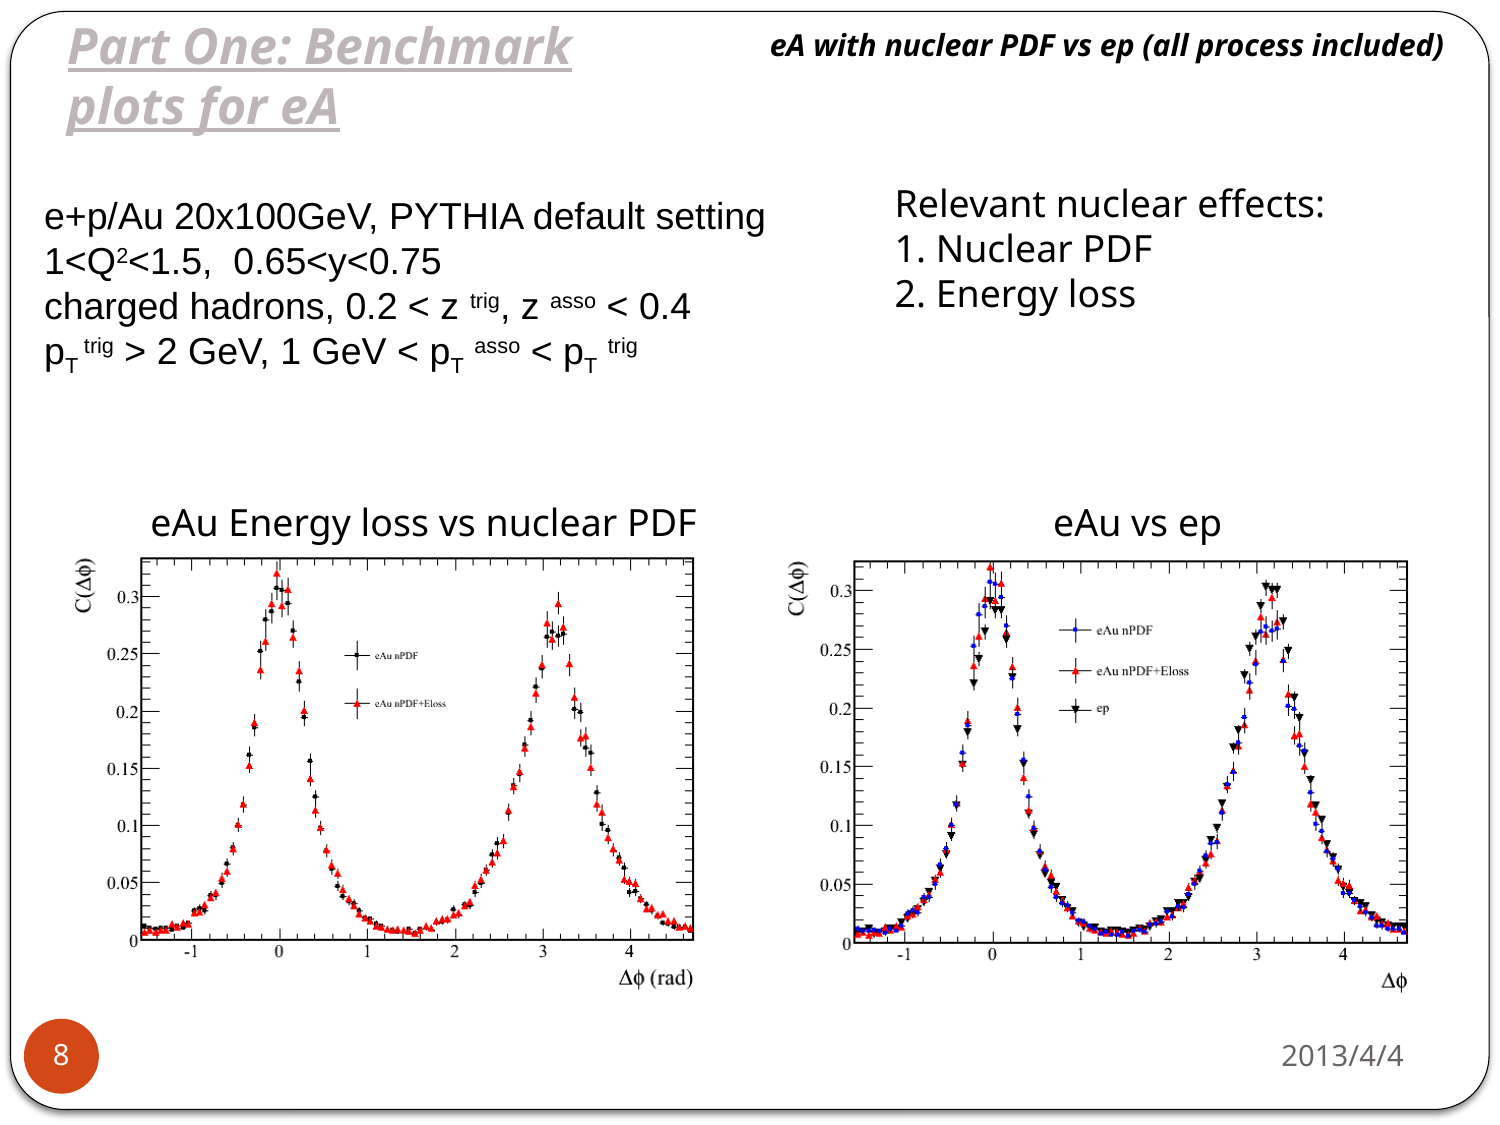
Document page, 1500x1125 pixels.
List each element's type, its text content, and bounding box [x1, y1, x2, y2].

picture [773, 538, 1463, 1012]
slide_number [1012, 1021, 1419, 1094]
picture [59, 538, 751, 1007]
text_box eAu vs ep [1038, 491, 1238, 537]
text_box eAu Energy loss vs nuclear PDF [135, 491, 713, 536]
title Part One: Benchmark plots for eA [53, 6, 703, 161]
list eA with nuclear PDF vs ep (all process included) [750, 19, 1459, 80]
text_box Relevant nuclear effects: 1. Nuclear PDF 2. Energy loss [879, 172, 1340, 323]
text_box e+p/Au 20x100GeV, PYTHIA default setting 1<Q2<1.5, 0.65<y<0.75 charged hadrons, 0.2 < z trig, z asso < 0.4 pT trig > 2 GeV, 1 GeV < pT asso < pT trig [29, 184, 797, 394]
slide_number 8 [23, 1018, 99, 1094]
